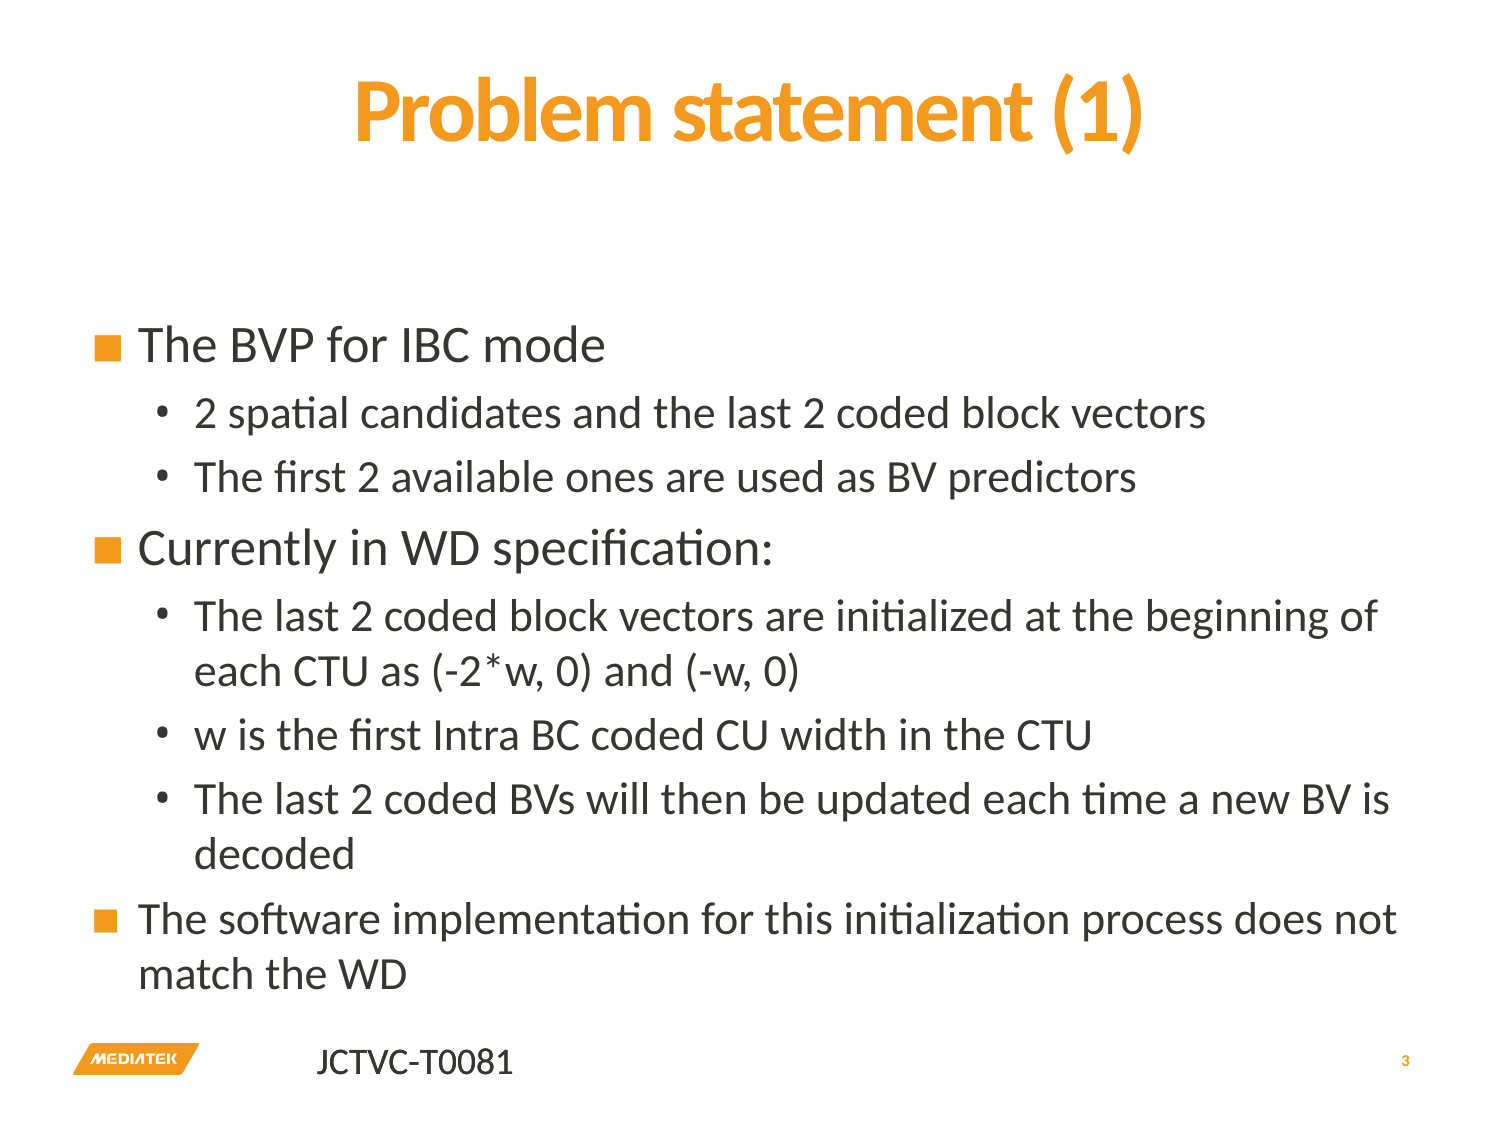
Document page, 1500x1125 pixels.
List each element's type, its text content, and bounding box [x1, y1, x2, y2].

list The BVP for IBC mode 2 spatial candidates and the last 2 coded block vectors The first 2 available ones are used as BV predictors Currently in WD specification: The last 2 coded block vectors are initialized at the beginning of each CTU as (-2*w, 0) and (-w, 0) w is the first Intra BC coded CU width in the CTU The last 2 coded BVs will then be updated each time a new BV is decoded The software implementation for this initialization process does not match the WD [75, 302, 1425, 1014]
picture [73, 1043, 199, 1075]
title Problem statement (1) [75, 70, 1425, 257]
slide_number 3 [1251, 1029, 1425, 1090]
